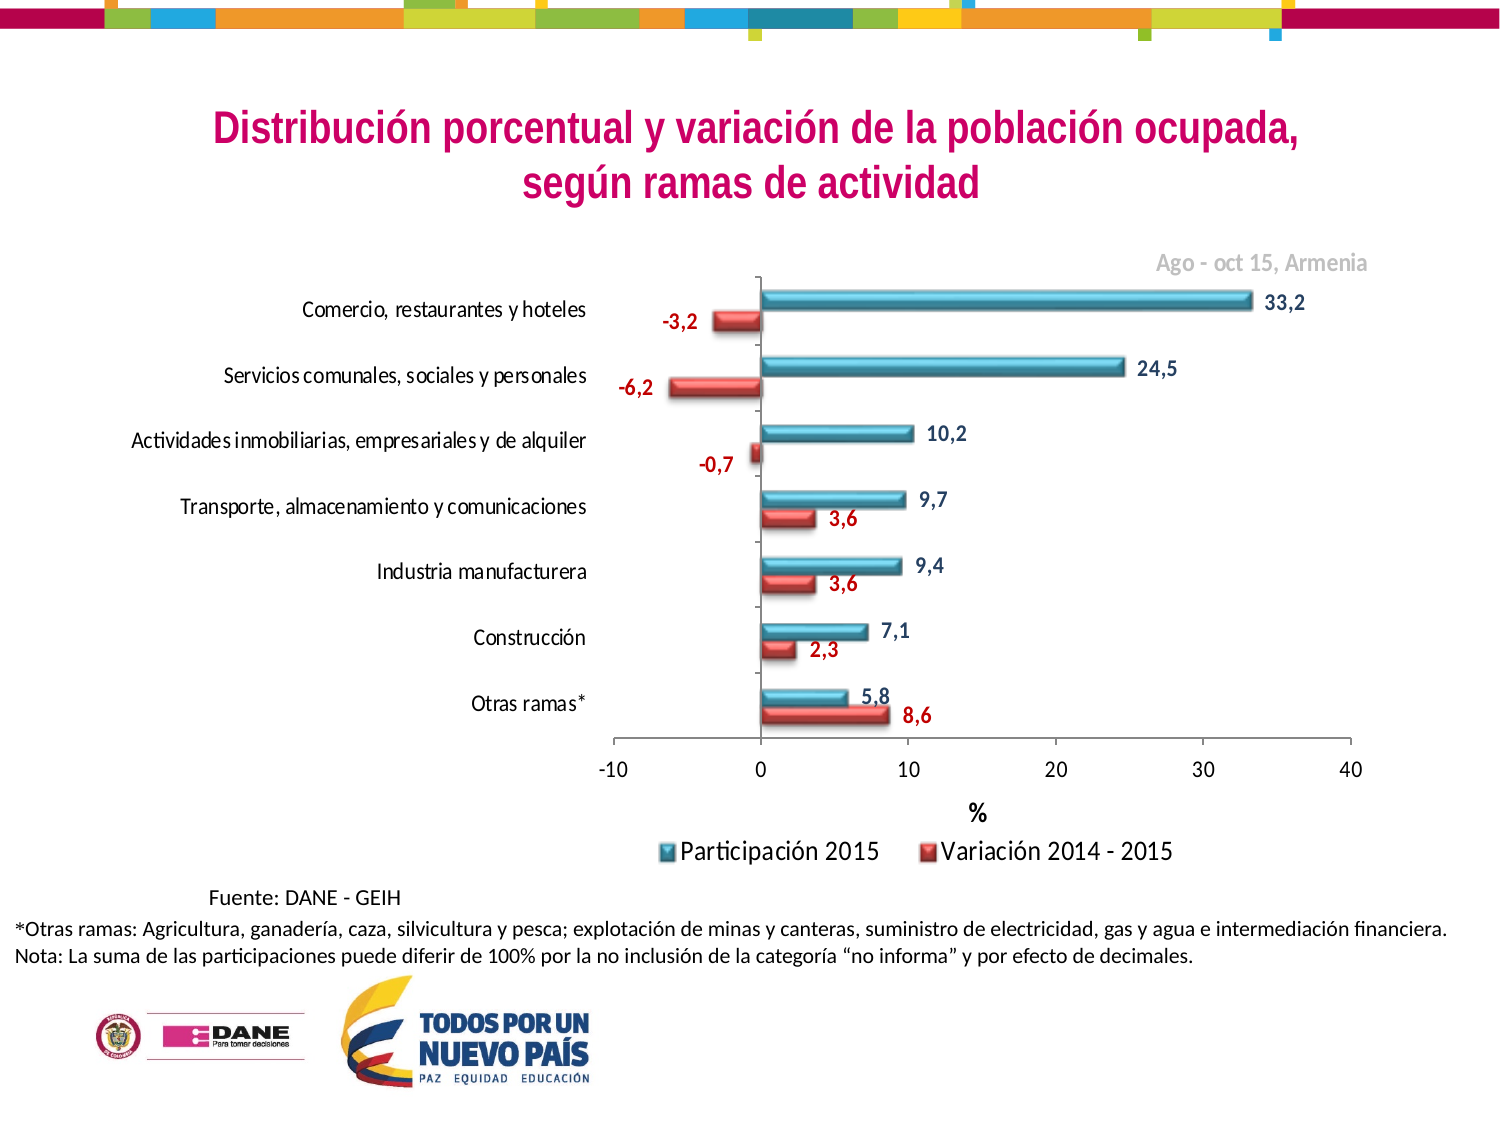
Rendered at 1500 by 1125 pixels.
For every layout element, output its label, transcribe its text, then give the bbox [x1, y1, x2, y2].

picture [113, 243, 1377, 878]
text_box Fuente: DANE - GEIH [193, 887, 422, 918]
picture [0, 0, 1500, 41]
picture [52, 975, 632, 1118]
text_box *Otras ramas: Agricultura, ganadería, caza, silvicultura y pesca; explotación de minas y canteras, suministro de electricidad, gas y agua e intermediación financiera. Nota: La suma de las participaciones puede diferir de 100% por la no inclusión de la categoría “no informa” y por efecto de decimales. [0, 907, 1500, 975]
text_box Distribución porcentual y variación de la población ocupada, según ramas de actividad [192, 89, 1321, 215]
